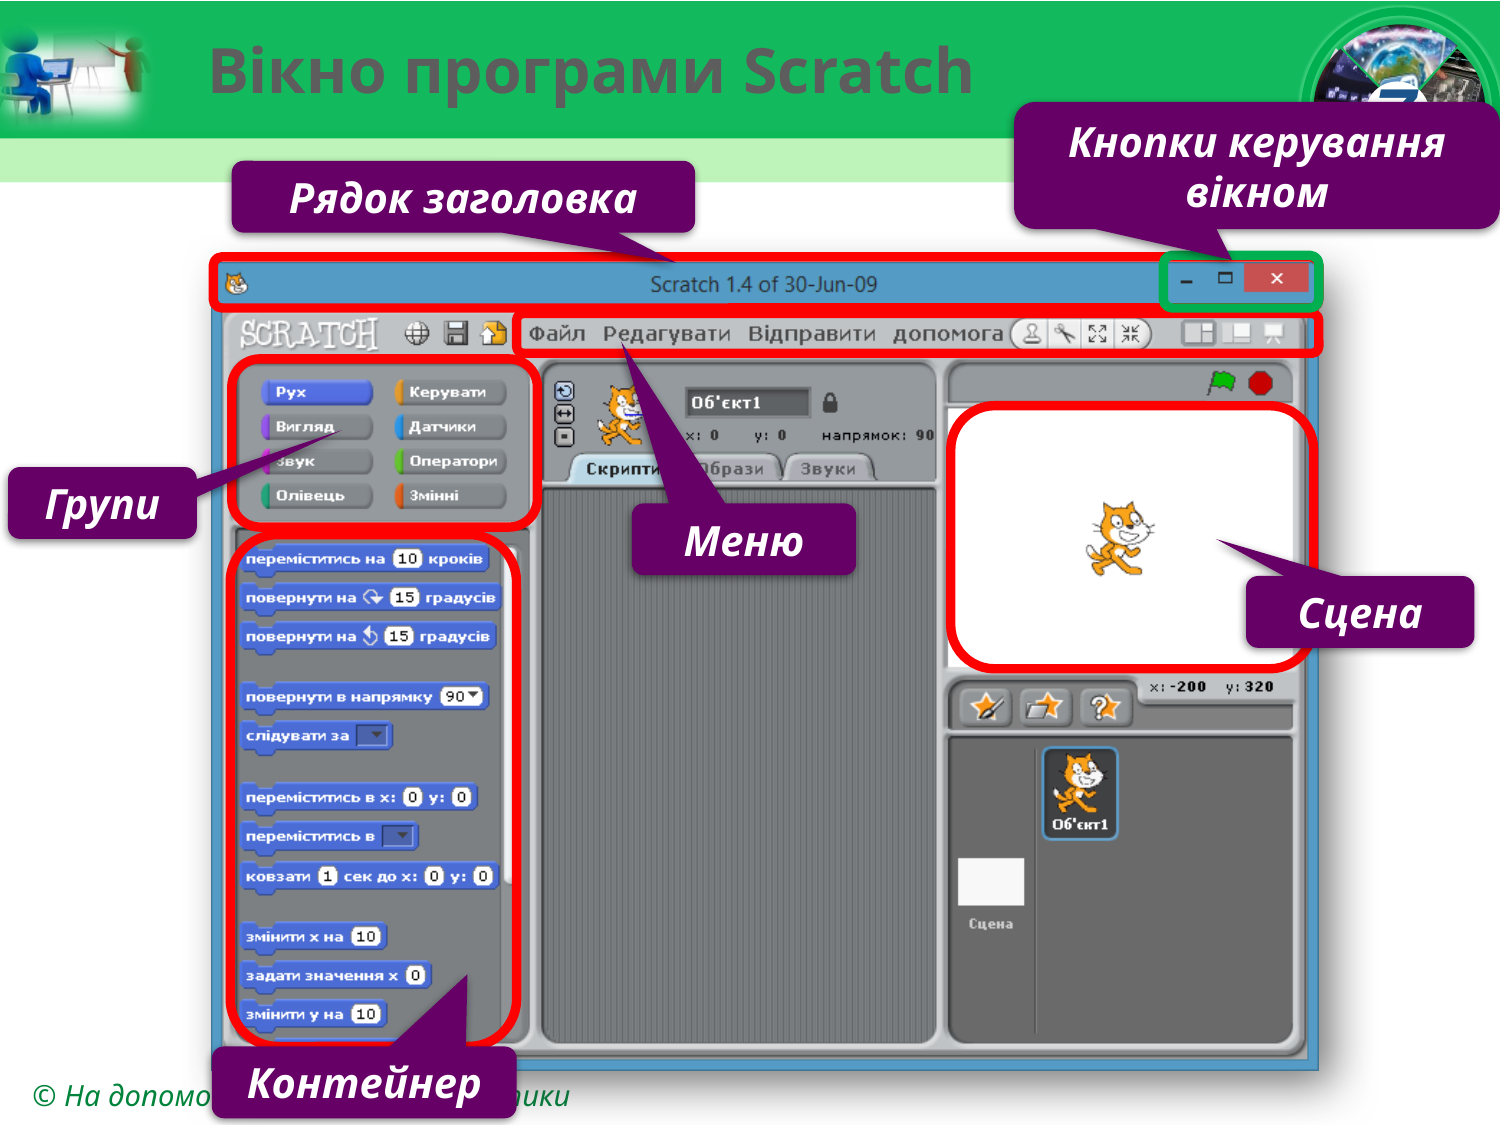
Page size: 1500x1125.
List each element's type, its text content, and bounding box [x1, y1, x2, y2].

text_box [1236, 253, 1320, 261]
text_box [670, 255, 1166, 261]
picture [211, 261, 1320, 1071]
text_box Рядок заголовка [231, 160, 696, 261]
picture [0, 16, 160, 142]
text_box Контейнер [211, 1082, 517, 1119]
text_box Групи [7, 467, 205, 539]
text_box Сцена [1325, 571, 1475, 648]
title Вікно програми Scratch [192, 22, 1405, 115]
text_box [1162, 255, 1189, 261]
text_box Кнопки керування вікном [1014, 101, 1500, 261]
text_box [212, 255, 595, 261]
picture [1405, 24, 1485, 102]
